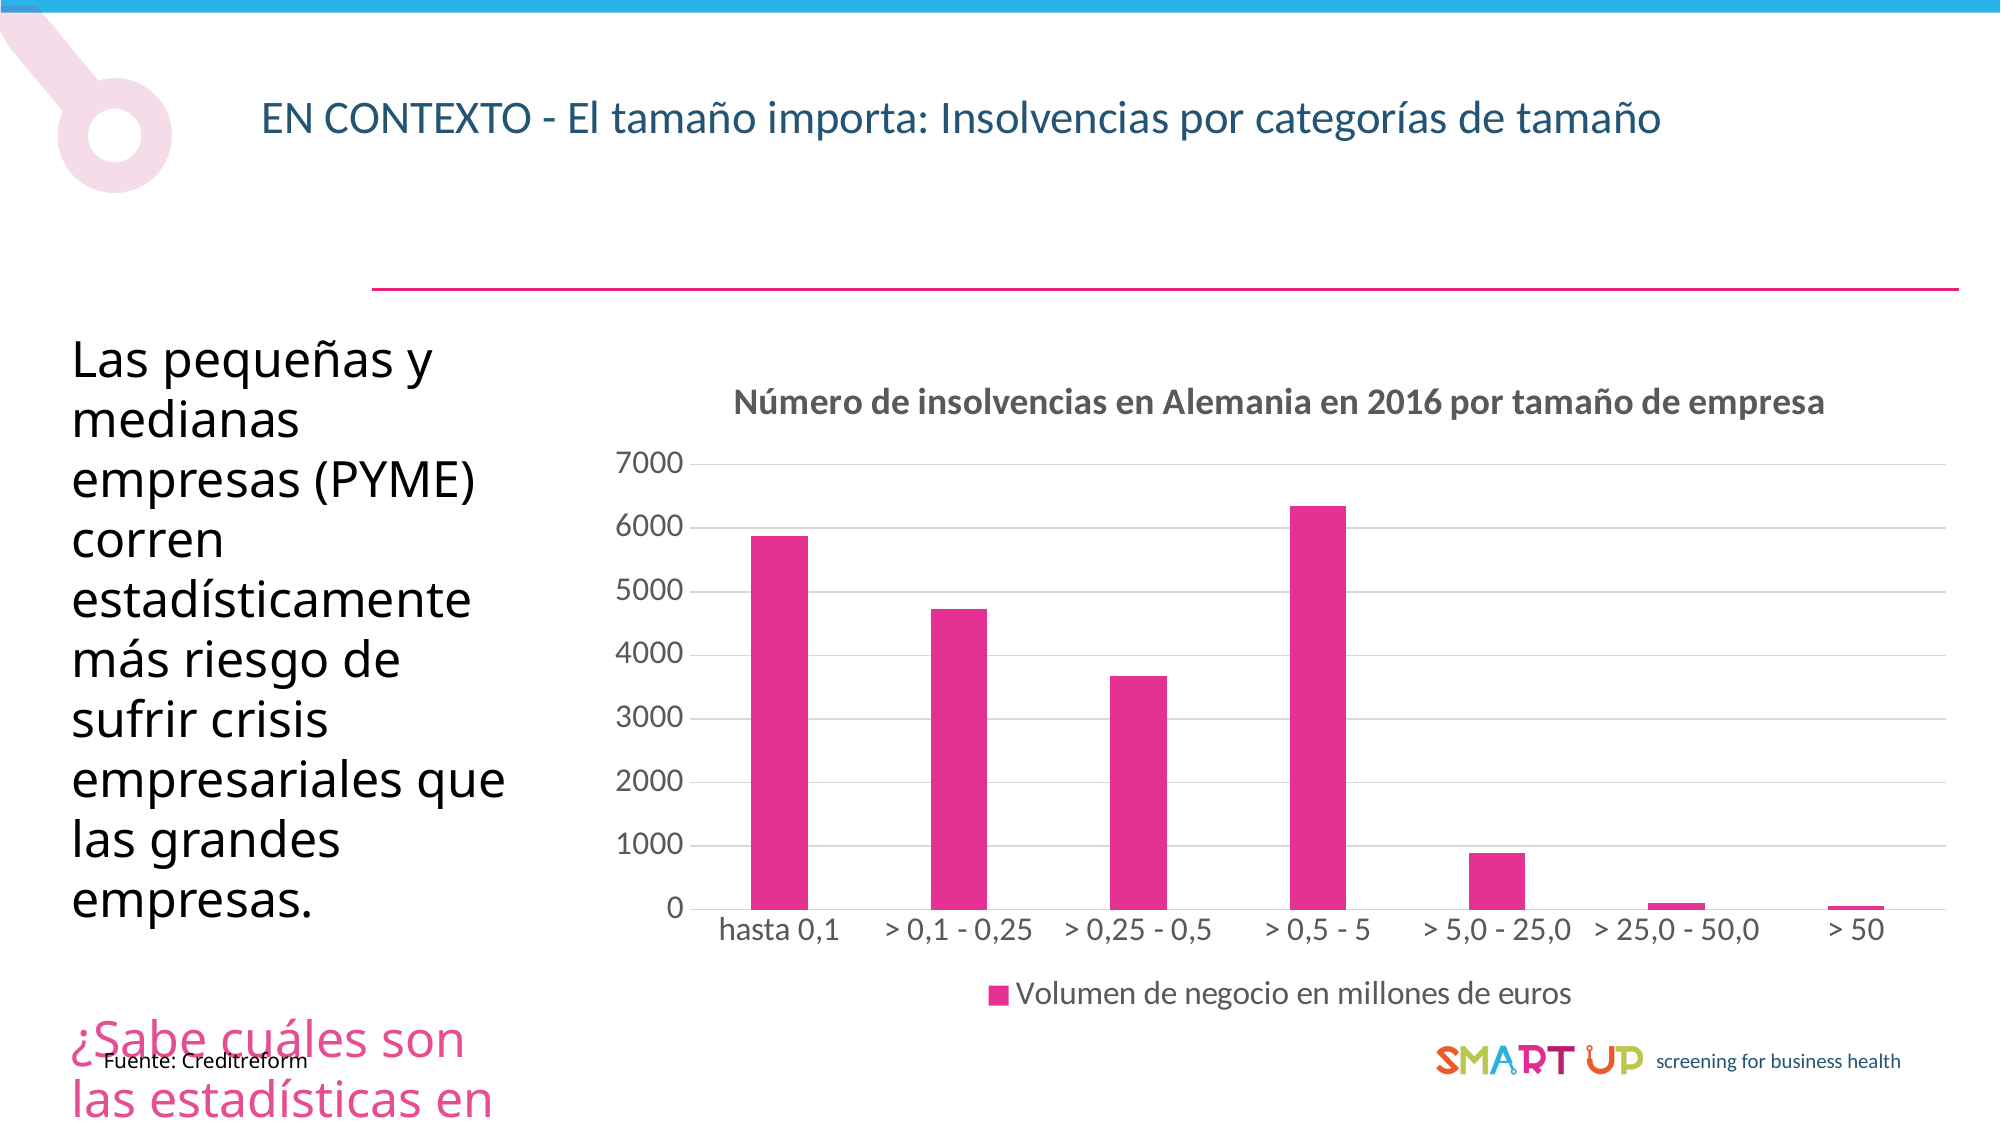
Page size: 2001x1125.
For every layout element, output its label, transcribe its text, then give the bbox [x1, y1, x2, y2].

picture [1436, 1045, 1643, 1078]
text_box Las pequeñas y medianas empresas (PYME) corren estadísticamente más riesgo de sufrir crisis empresariales que las grandes empresas. ¿Sabe cuáles son las estadísticas en su país? [58, 320, 542, 1125]
chart [587, 353, 1974, 1019]
picture [0, 6, 224, 218]
text_box Fuente: Creditreform [90, 1035, 368, 1080]
list EN CONTEXTO - El tamaño importa: Insolvencias por categorías de tamaño [246, 86, 1699, 201]
